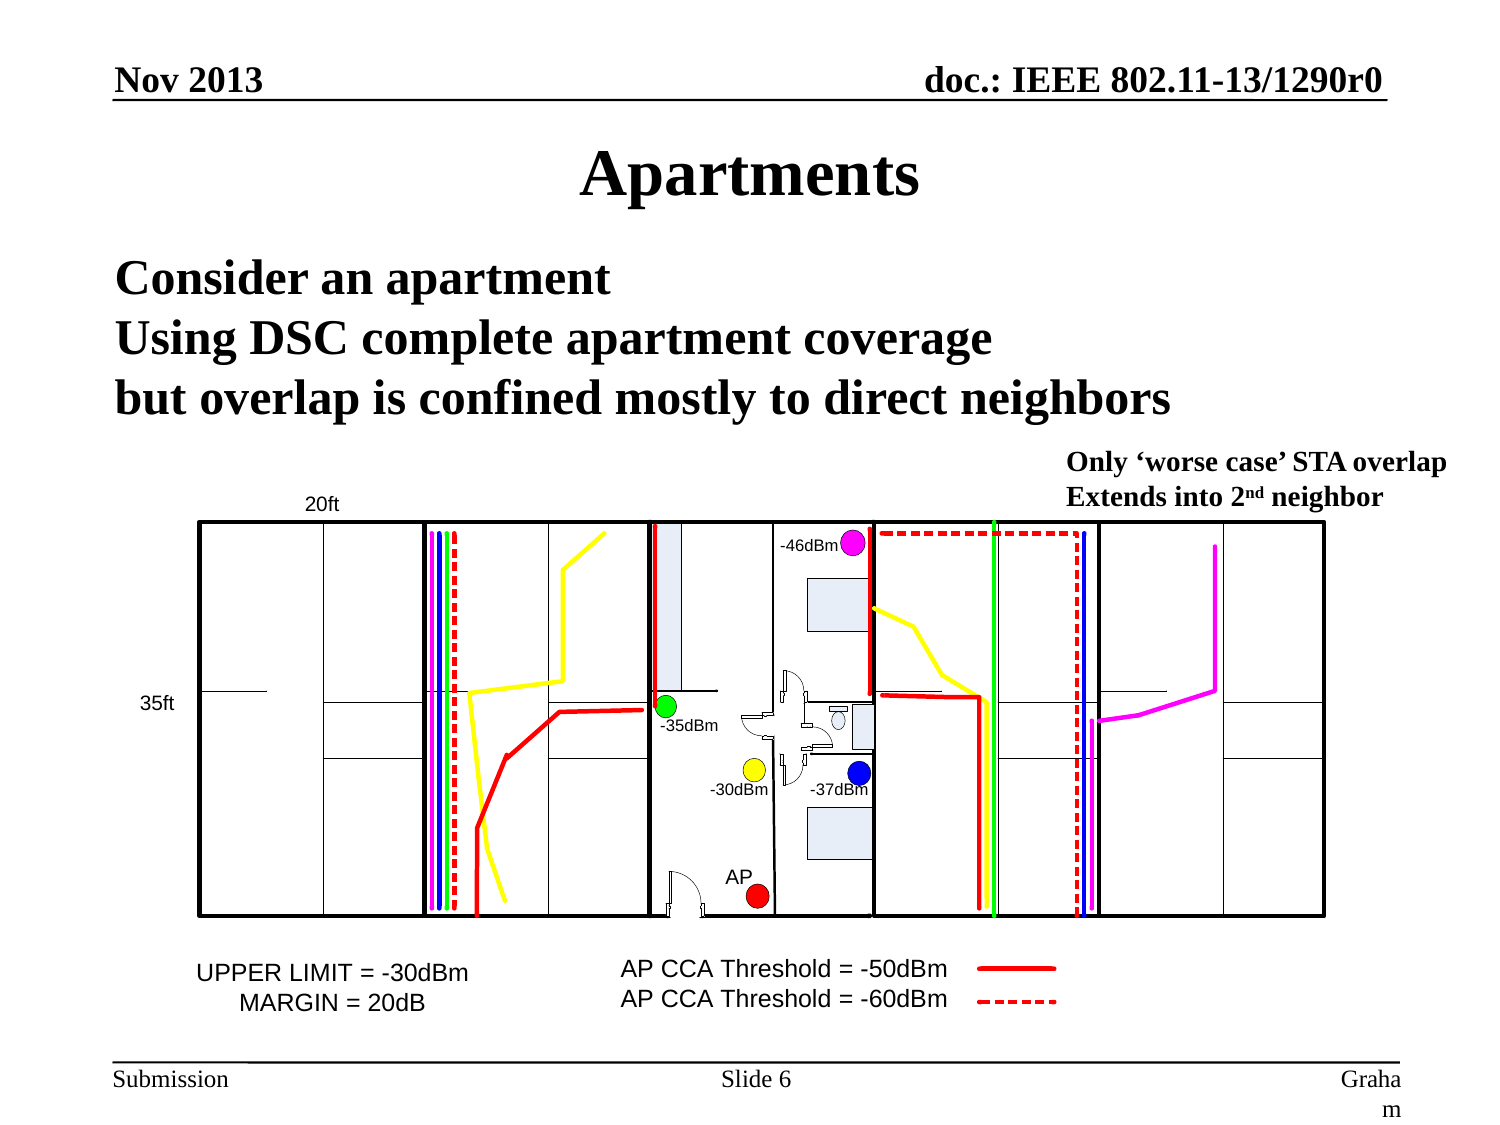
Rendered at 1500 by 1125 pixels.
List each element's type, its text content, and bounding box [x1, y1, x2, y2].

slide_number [114, 54, 286, 101]
footer Graham Smith, DSP Group [1324, 1061, 1402, 1093]
picture [137, 487, 1330, 1022]
title Apartments [112, 112, 1388, 225]
text_box Consider an apartment Using DSC complete apartment coverage but overlap is confined mostly to direct neighbors [99, 237, 1388, 433]
text_box Only ‘worse case’ STA overlap Extends into 2nd neighbor [1051, 435, 1470, 520]
slide_number Slide 6 [712, 1061, 800, 1093]
